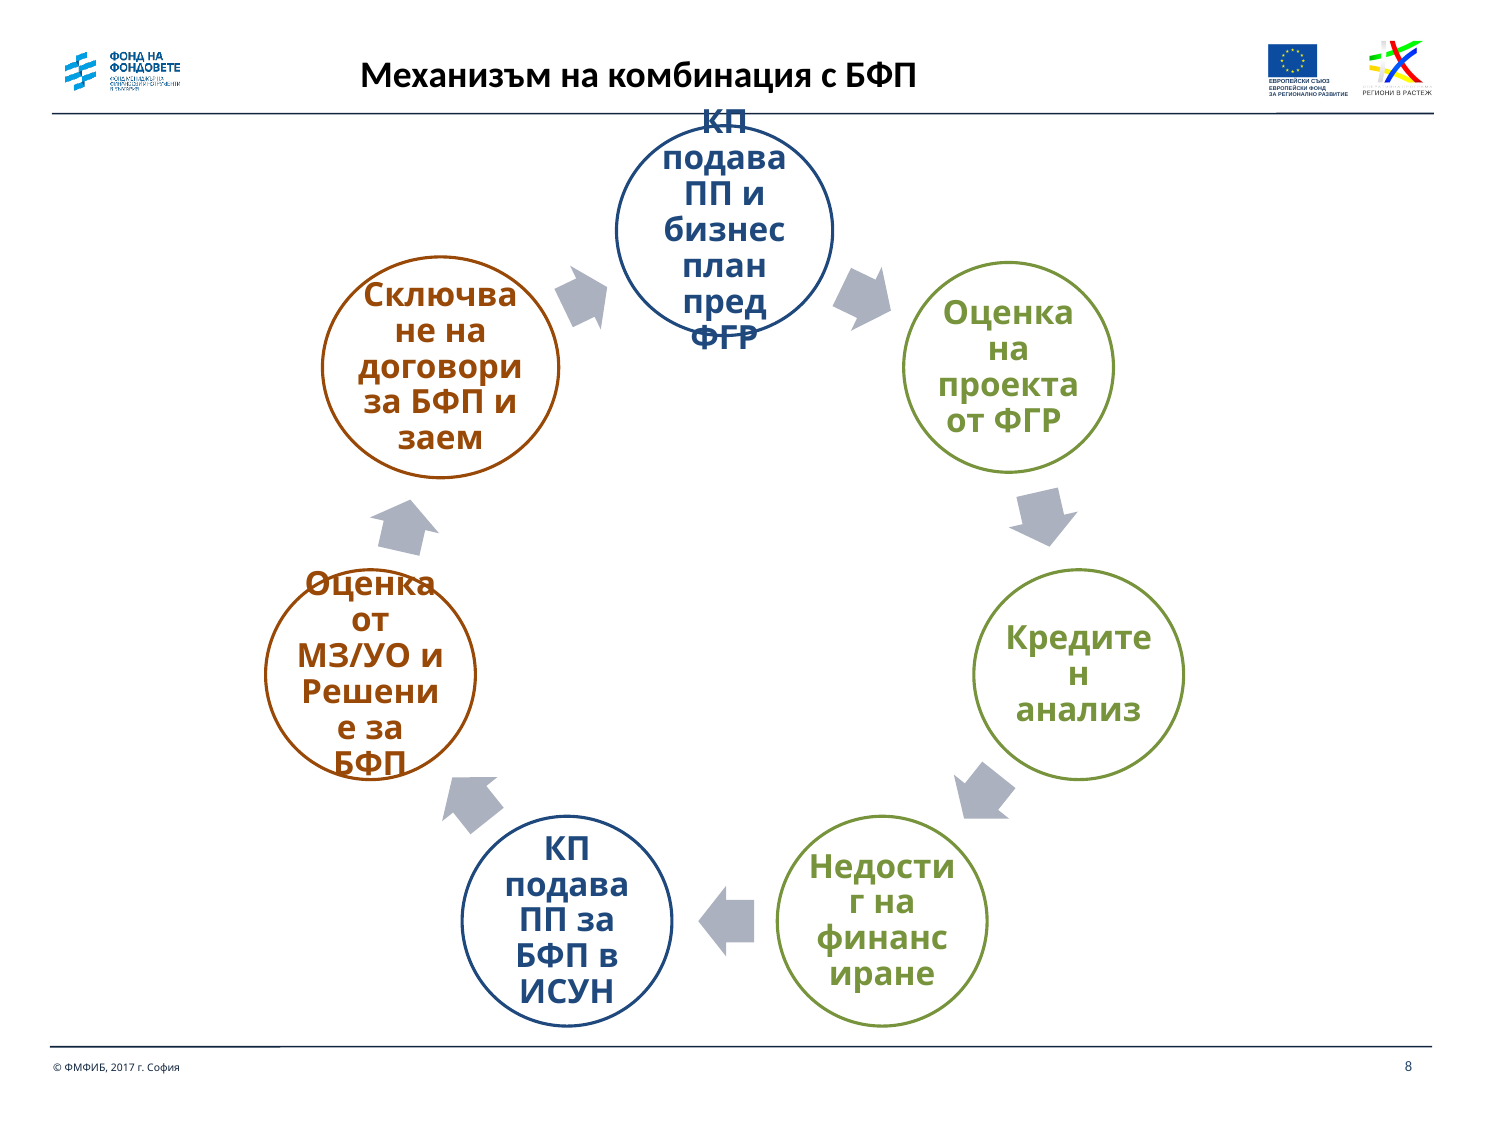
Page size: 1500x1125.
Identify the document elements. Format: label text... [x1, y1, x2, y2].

text_box Механизъм на комбинация с БФП [360, 50, 1058, 96]
picture [1357, 35, 1441, 100]
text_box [0, 125, 1450, 1027]
picture [50, 37, 194, 105]
slide_number 8 [1390, 1049, 1450, 1095]
picture [1267, 43, 1318, 78]
